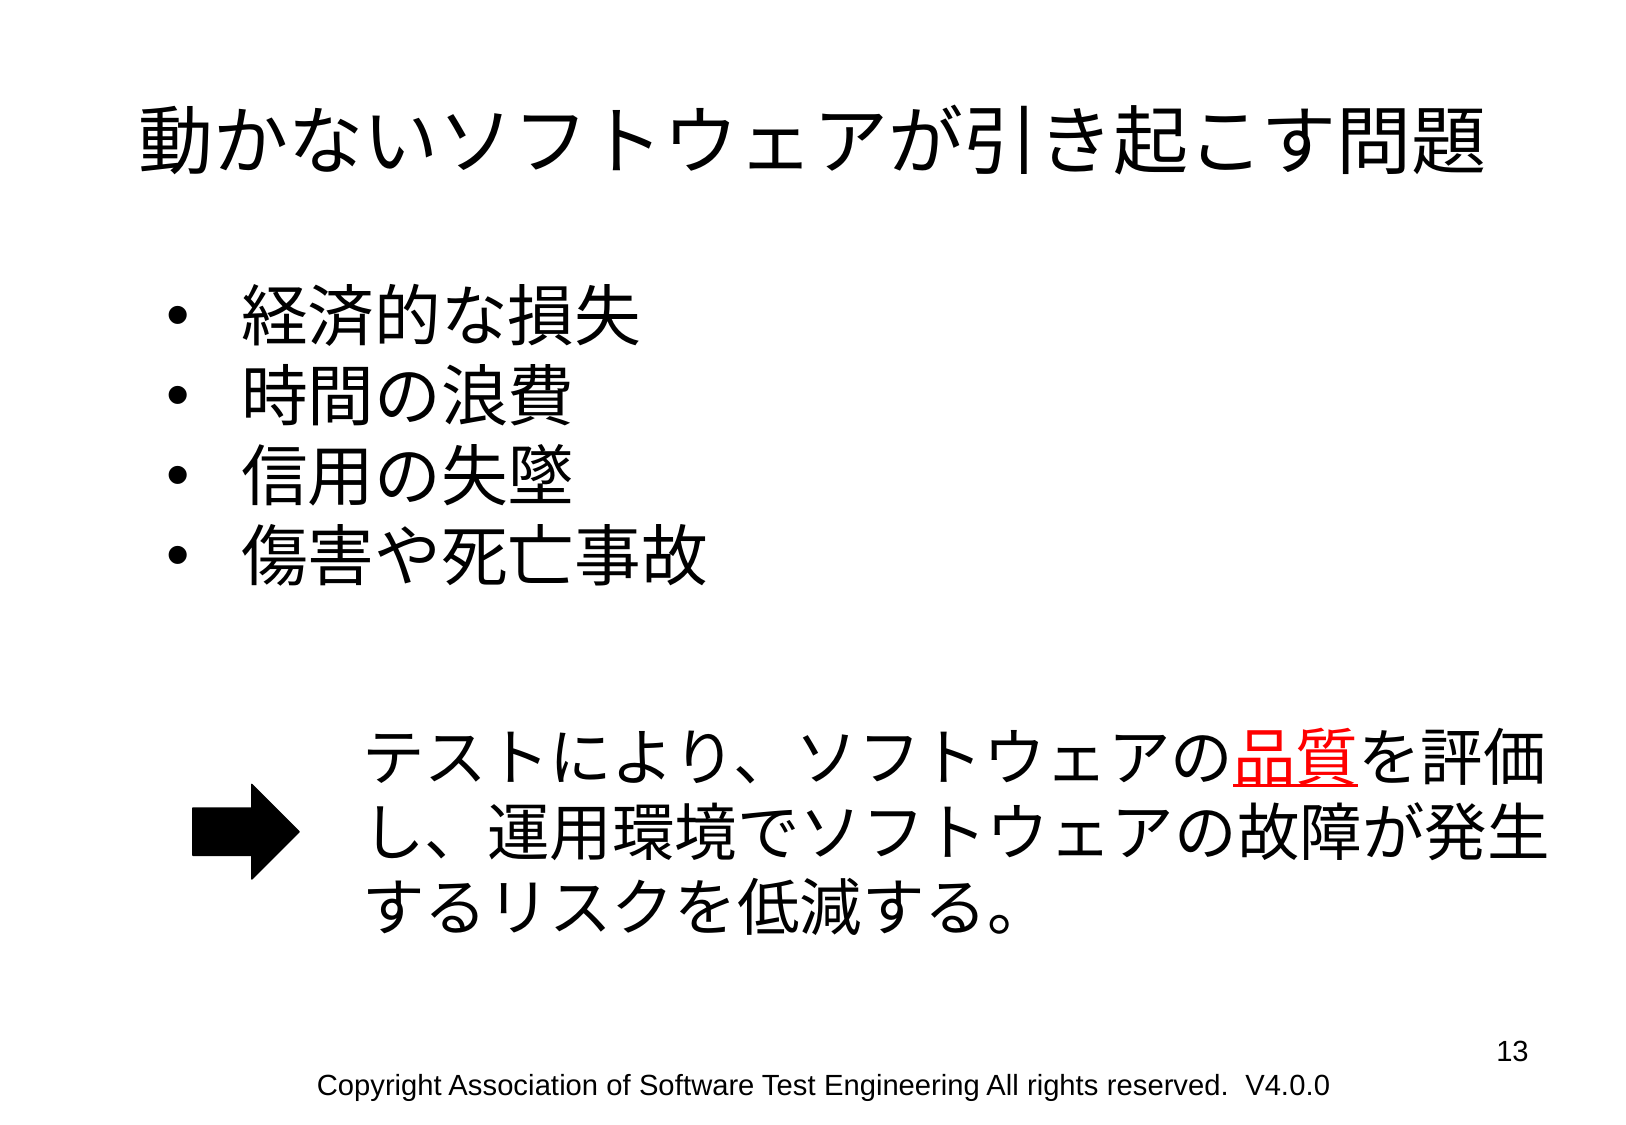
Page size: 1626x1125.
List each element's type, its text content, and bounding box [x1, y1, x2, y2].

footer Copyright Association of Software Test Engineering All rights reserved. V4.0.0 [233, 1058, 1415, 1103]
title 動かないソフトウェアが引き起こす問題 [81, 45, 1544, 233]
text_box [192, 784, 300, 879]
text_box テストにより、ソフトウェアの品質を評価し、運用環境でソフトウェアの故障が発生するリスクを低減する。 [347, 710, 1594, 951]
text_box 経済的な損失 時間の浪費 信用の失墜 傷害や死亡事故 [151, 266, 729, 602]
slide_number ‹#› [1164, 1024, 1544, 1103]
